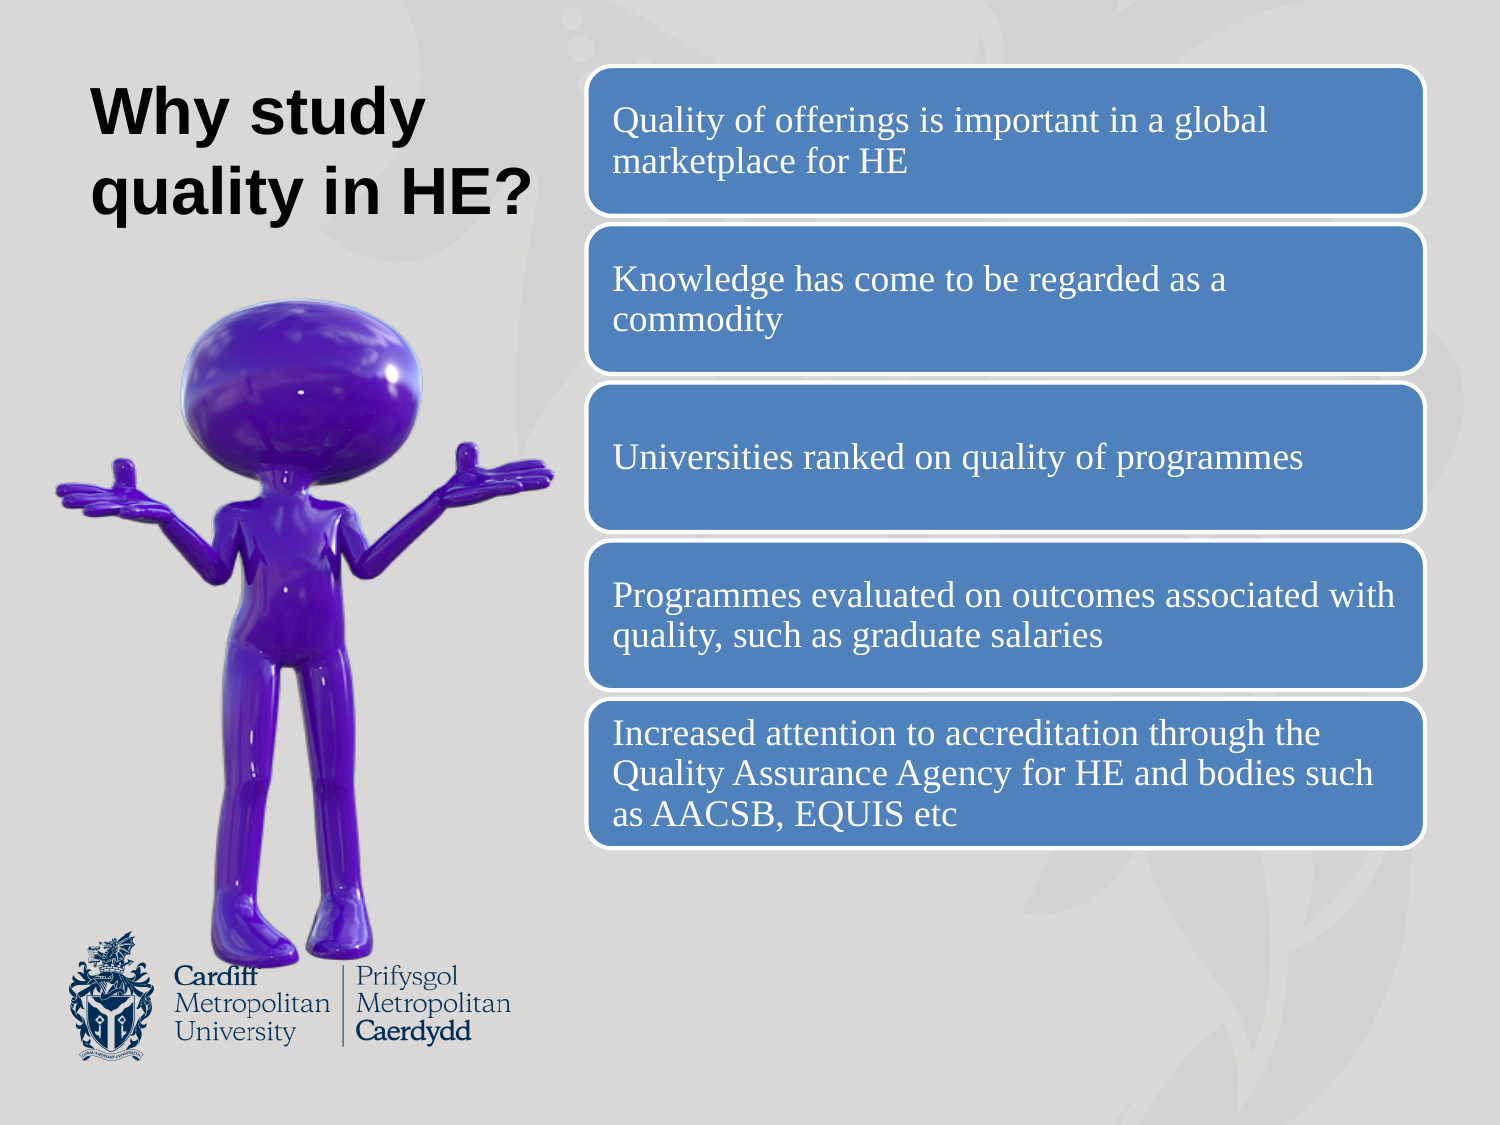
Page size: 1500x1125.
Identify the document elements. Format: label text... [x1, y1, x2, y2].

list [586, 44, 1426, 870]
picture [0, 0, 1500, 1125]
title Why study quality in HE? [75, 44, 569, 236]
